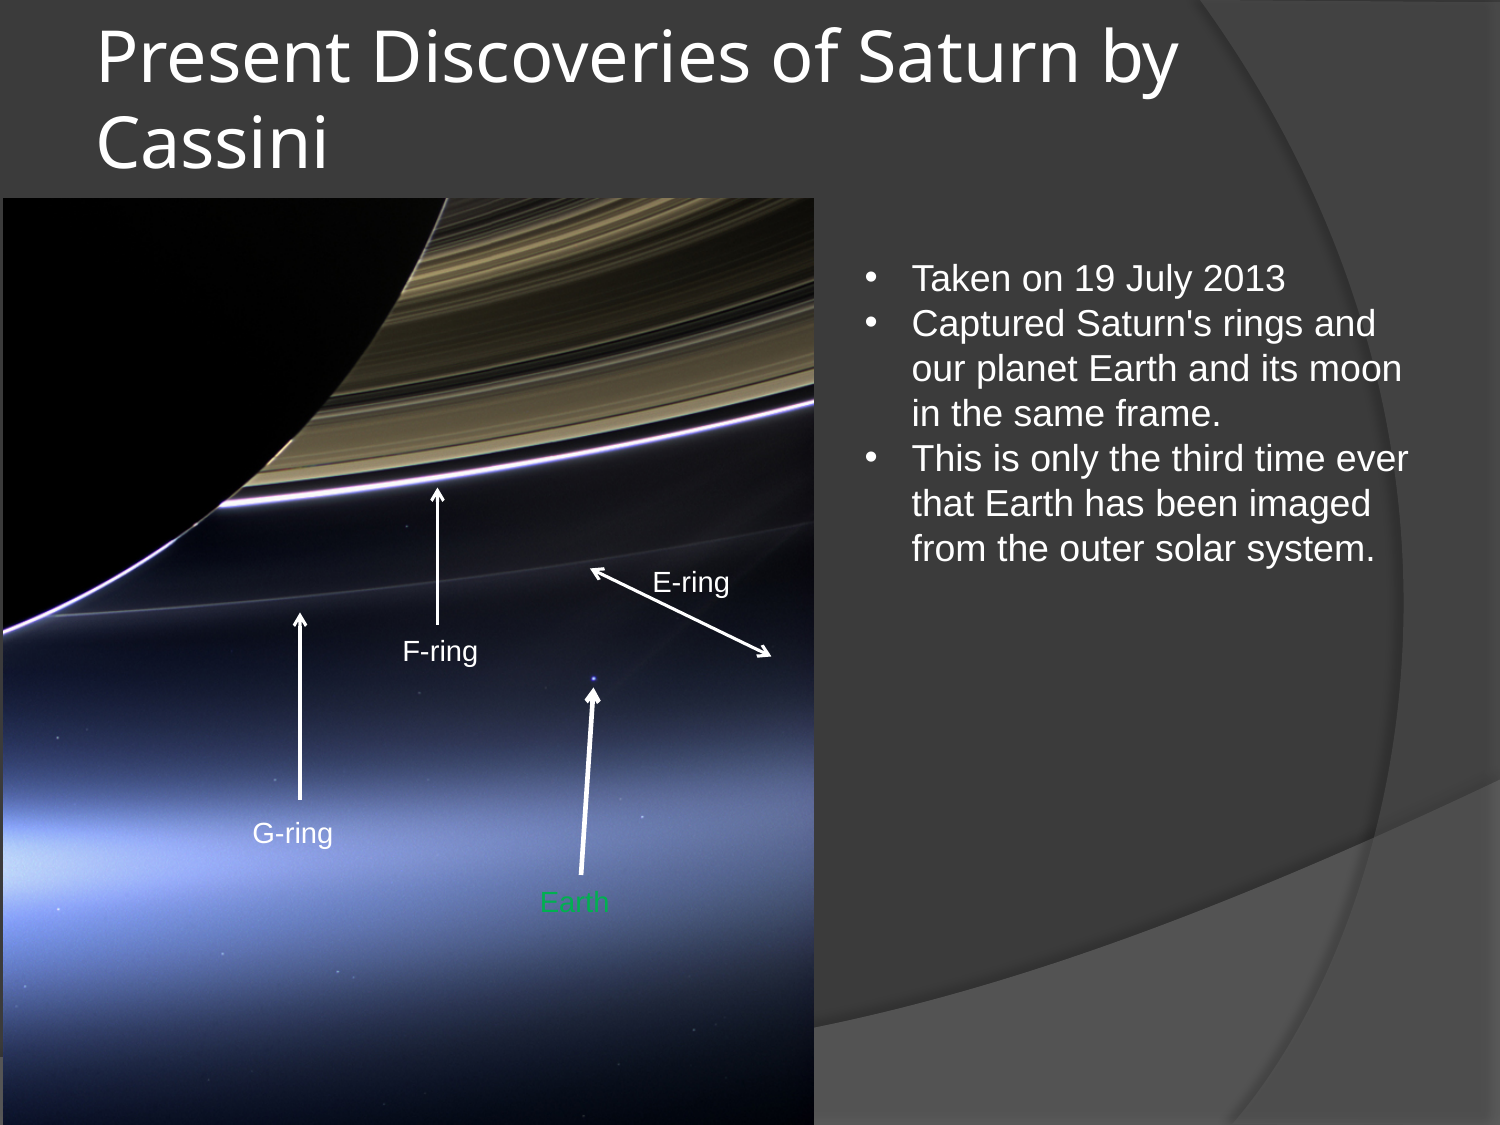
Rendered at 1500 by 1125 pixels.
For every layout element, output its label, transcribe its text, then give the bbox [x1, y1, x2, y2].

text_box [589, 568, 772, 657]
picture [3, 198, 814, 1125]
text_box Taken on 19 July 2013 Captured Saturn's rings and our planet Earth and its moon in the same frame. This is only the third time ever that Earth has been imaged from the outer solar system. [849, 246, 1450, 621]
title Present Discoveries of Saturn by Cassini [87, 3, 1313, 191]
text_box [580, 687, 594, 876]
